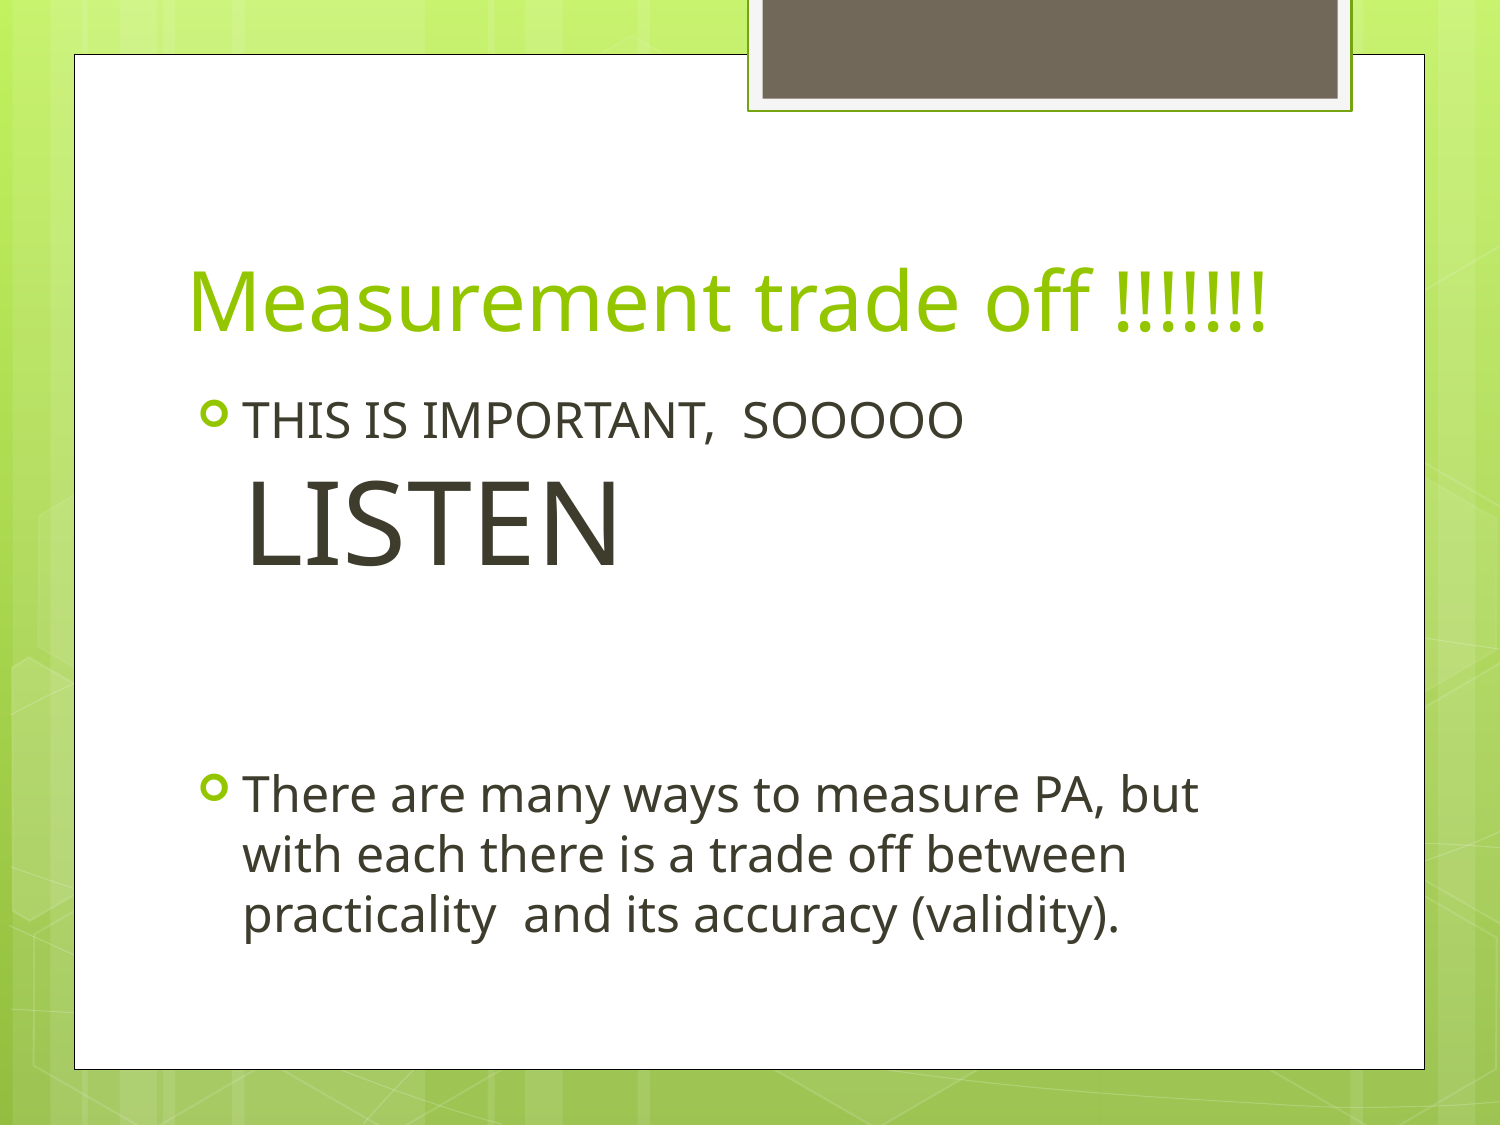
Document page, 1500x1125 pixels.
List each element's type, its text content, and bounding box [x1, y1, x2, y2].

title Measurement trade off !!!!!!! [171, 168, 1324, 357]
list THIS IS IMPORTANT, SOOOOO LISTEN There are many ways to measure PA, but with each there is a trade off between practicality and its accuracy (validity). [171, 381, 1283, 957]
